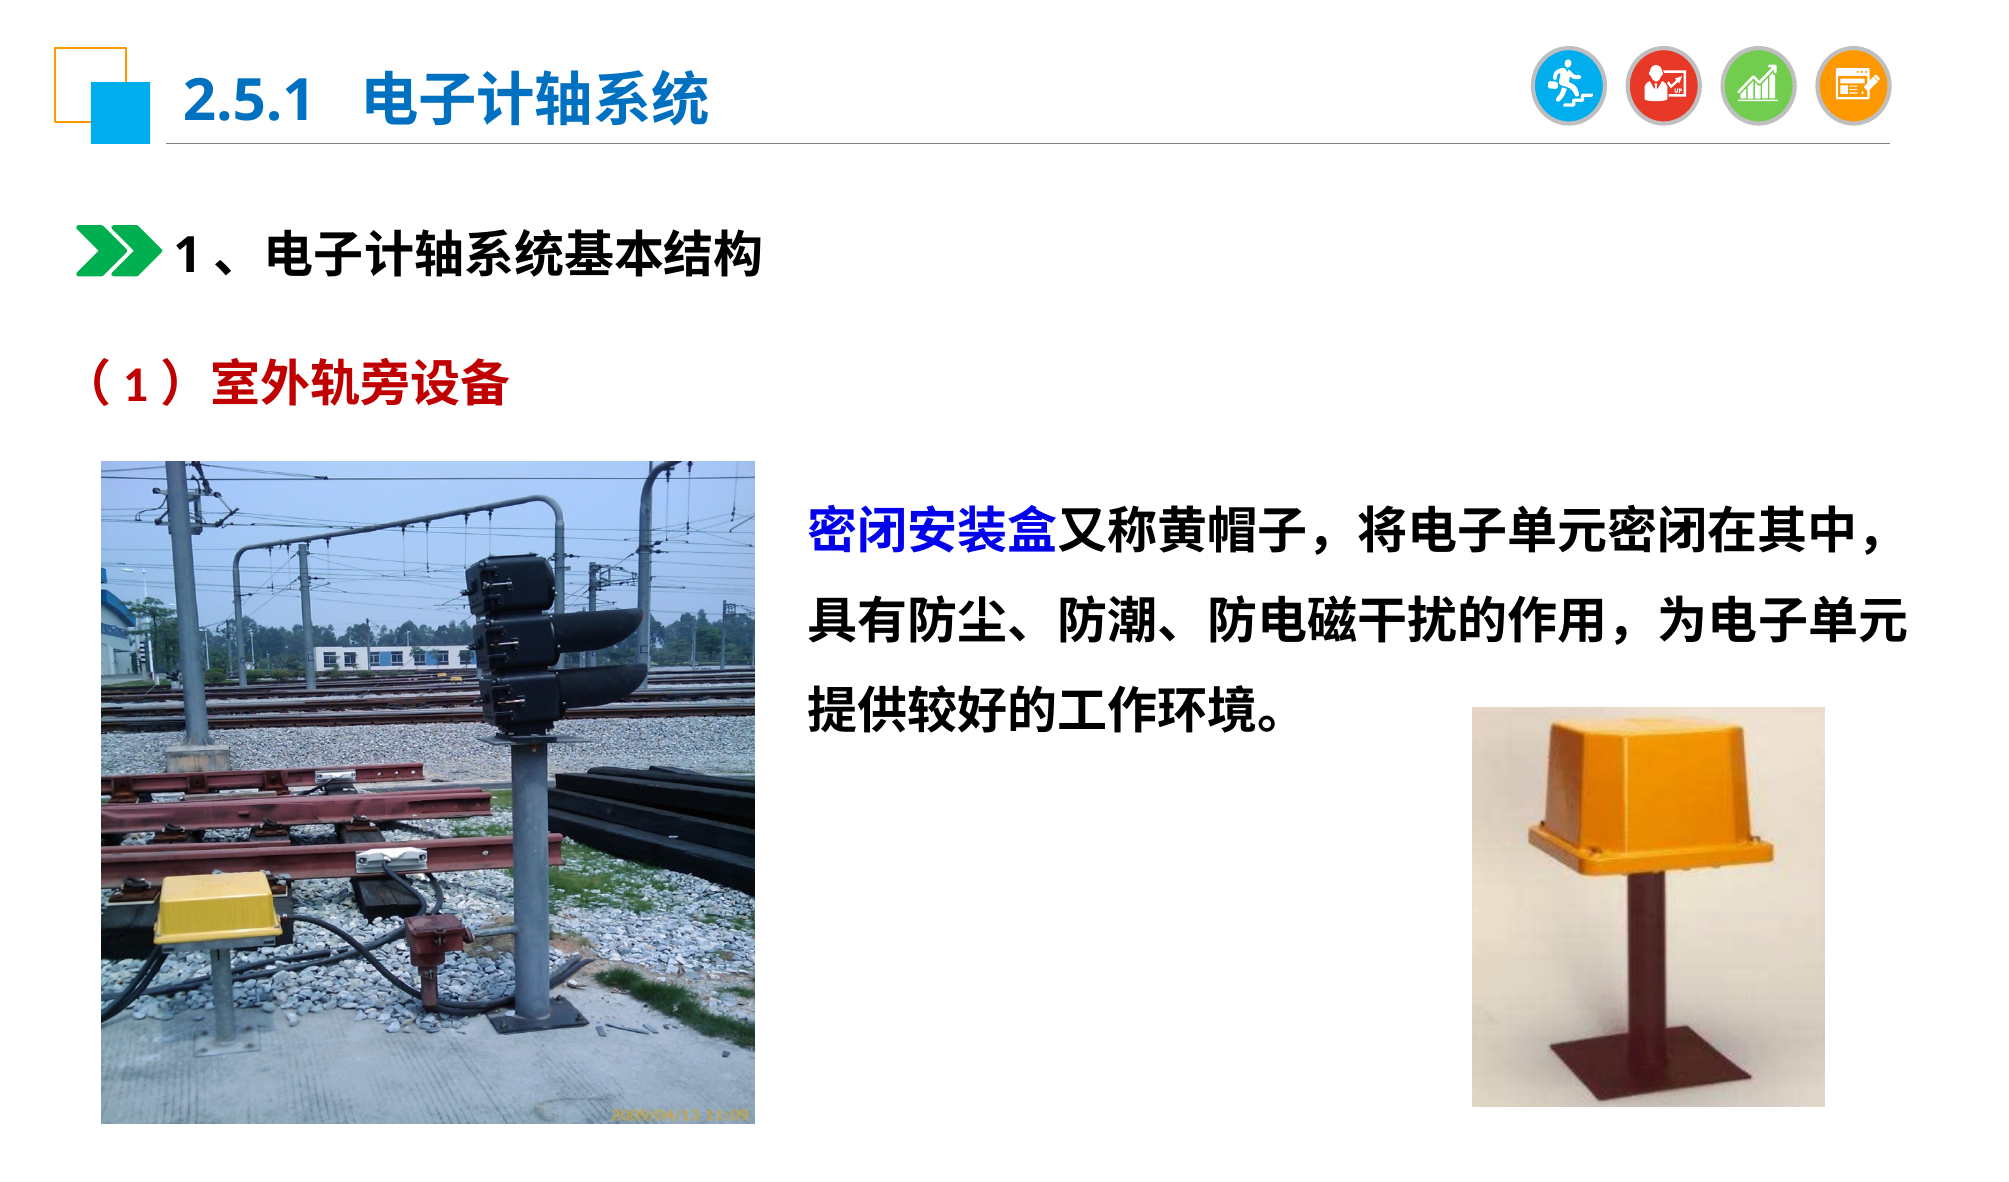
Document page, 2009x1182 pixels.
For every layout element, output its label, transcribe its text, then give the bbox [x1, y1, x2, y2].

text_box 密闭安装盒又称黄帽子，将电子单元密闭在其中，具有防尘、防潮、防电磁干扰的作用，为电子单元提供较好的工作环境。 [793, 461, 1965, 747]
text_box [77, 215, 778, 292]
picture [1472, 707, 1825, 1107]
text_box 2.5.1 电子计轴系统 [162, 51, 731, 142]
picture [101, 461, 755, 1124]
text_box （1）室外轨旁设备 [46, 344, 526, 420]
